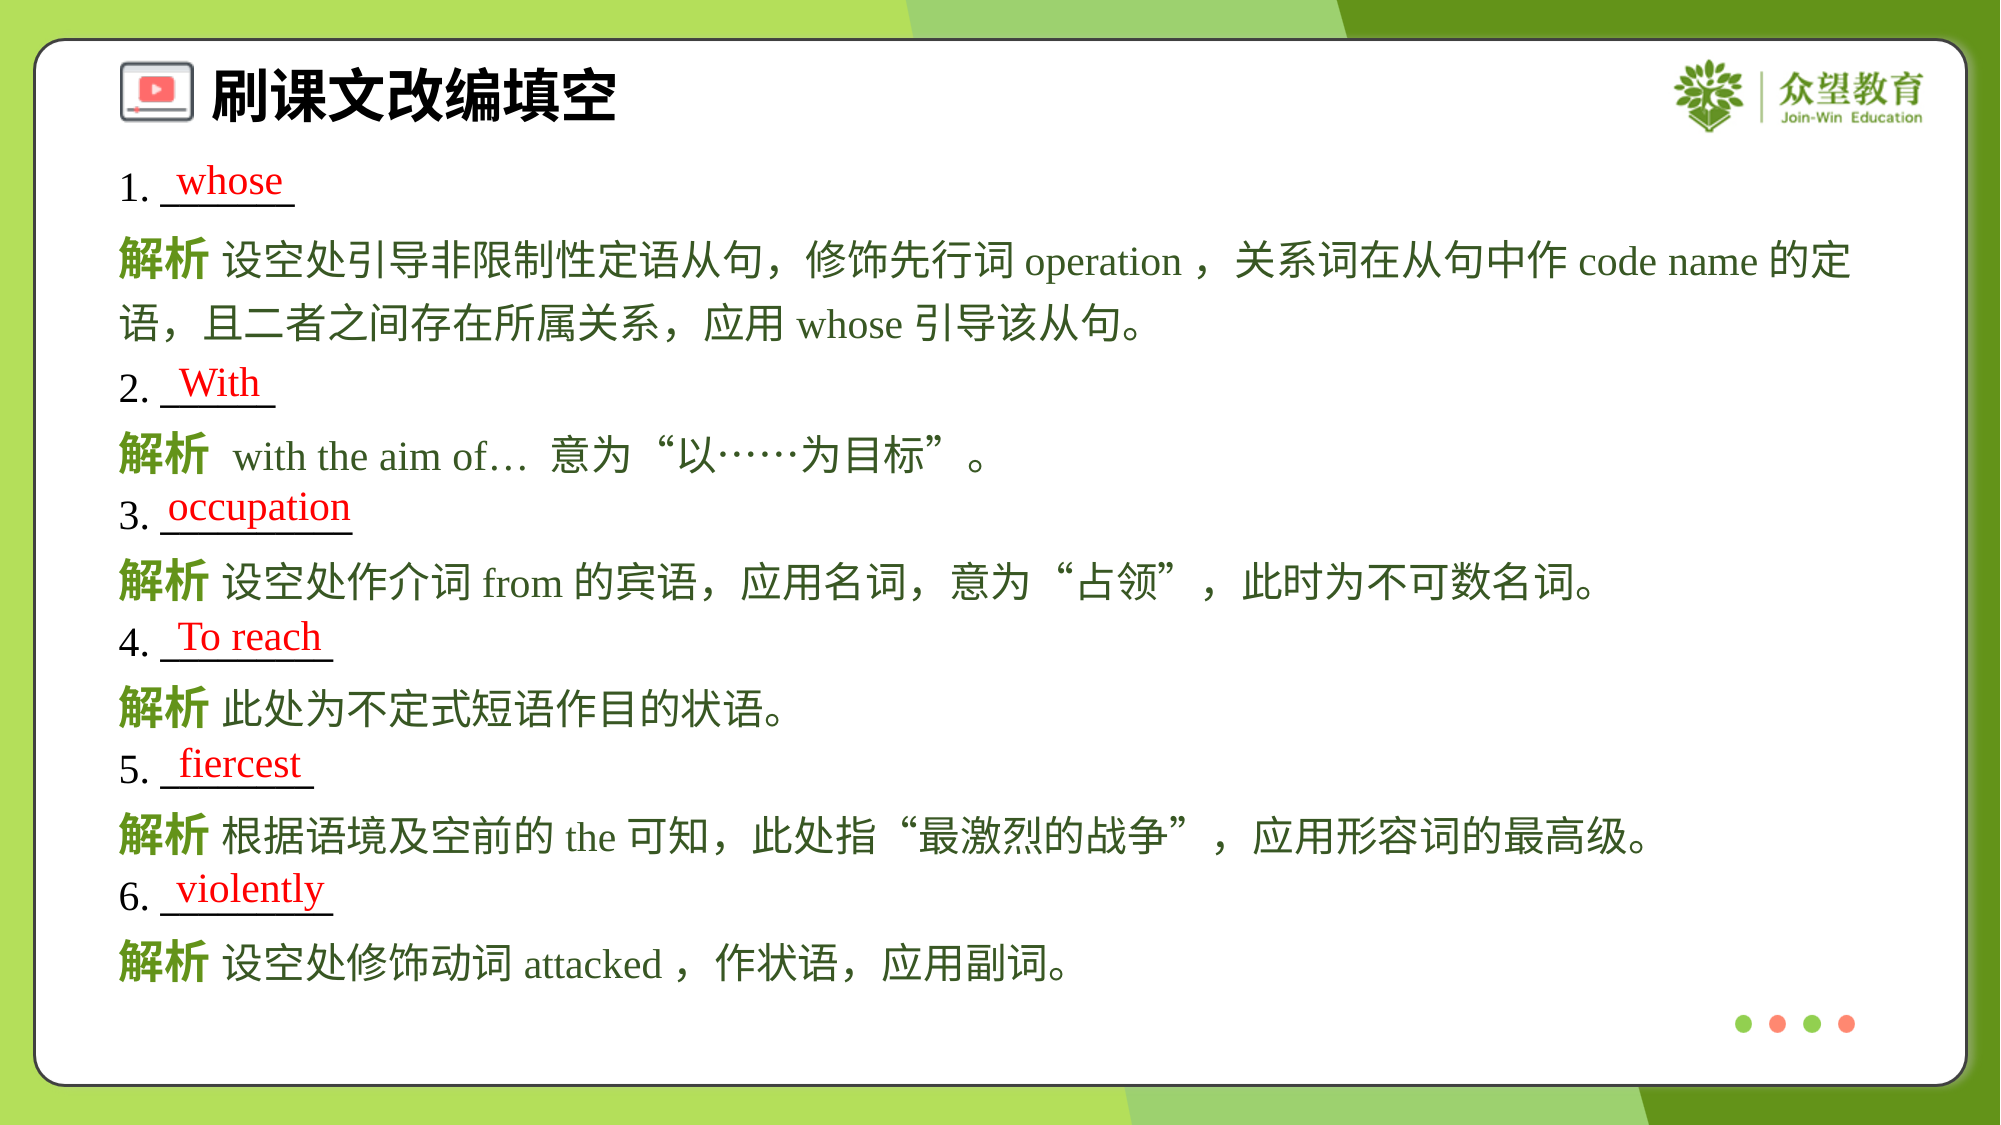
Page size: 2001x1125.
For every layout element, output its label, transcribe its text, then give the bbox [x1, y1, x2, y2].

text_box 1. _______ [118, 146, 1883, 204]
text_box 5. ________ [118, 729, 1883, 787]
text_box 解析 此处为不定式短语作目的状语。 [118, 665, 1883, 728]
picture [0, 0, 2000, 1125]
text_box 解析 设空处修饰动词attacked，作状语，应用副词。 [118, 919, 1883, 982]
text_box occupation [163, 466, 356, 525]
text_box To reach [167, 595, 332, 653]
text_box 3. __________ [118, 474, 1883, 532]
text_box 6. _________ [118, 856, 1883, 914]
text_box 解析 设空处作介词from的宾语，应用名词，意为“占领”，此时为不可数名词。 [118, 538, 1883, 601]
text_box fiercest [174, 722, 306, 781]
text_box violently [172, 847, 330, 906]
text_box 4. _________ [118, 602, 1883, 659]
text_box 解析 设空处引导非限制性定语从句，修饰先行词operation，关系词在从句中作code name的定语，且二者之间存在所属关系，应用whose引导该从句。 [118, 215, 1883, 343]
text_box With [174, 342, 265, 400]
text_box whose [172, 140, 288, 199]
text_box 解析 根据语境及空前的the可知，此处指“最激烈的战争”，应用形容词的最高级。 [118, 792, 1883, 855]
text_box 解析 with the aim of… 意为“以……为目标”。 [118, 411, 1883, 474]
text_box 2. ______ [118, 348, 1883, 406]
